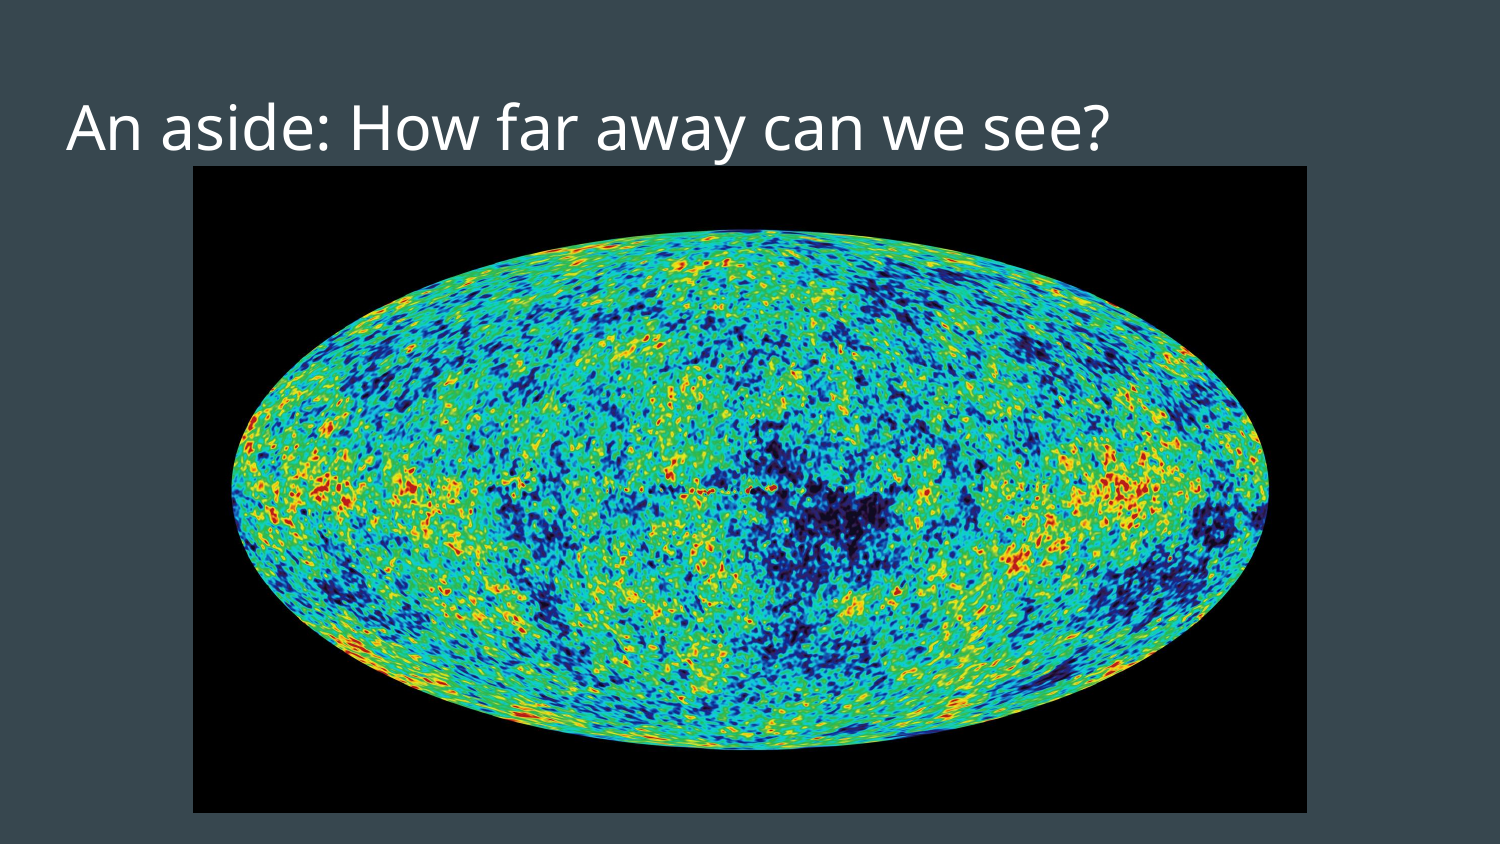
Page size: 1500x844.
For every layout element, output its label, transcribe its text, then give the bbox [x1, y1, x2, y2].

title An aside: How far away can we see? [51, 72, 1449, 167]
picture [193, 166, 1307, 813]
